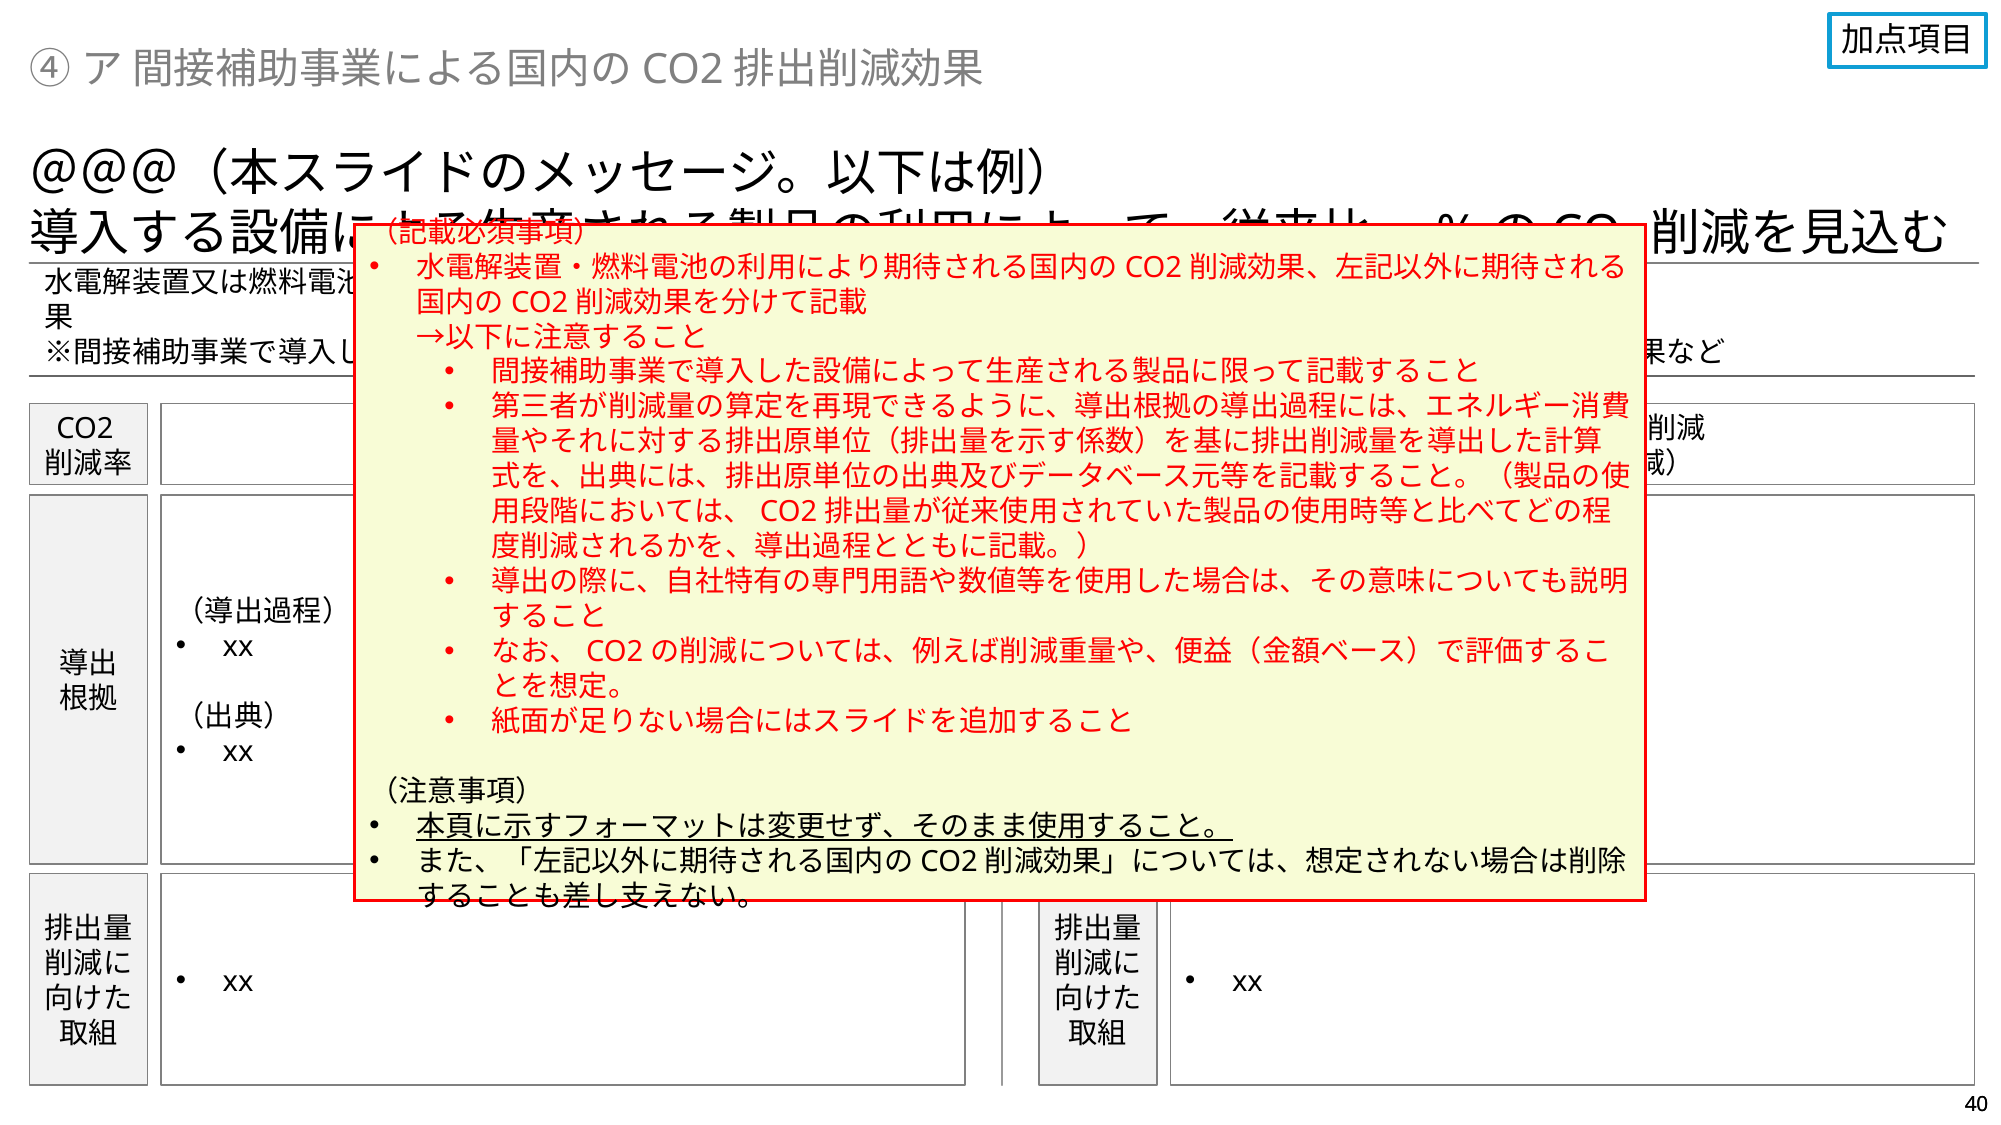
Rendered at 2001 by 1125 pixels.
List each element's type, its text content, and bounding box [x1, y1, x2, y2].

text_box 排出量 削減に 向けた 取組 [1037, 902, 1159, 1087]
text_box ④ア 間接補助事業による国内のCO2排出削減効果 [29, 47, 1802, 94]
text_box （導出過程） xx （出典） xx [159, 493, 353, 865]
text_box （記載必須事項） 水電解装置・燃料電池の利用により期待される国内のCO2削減効果、左記以外に期待される国内のCO2削減効果を分けて記載 →以下に注意すること 間接補助事業で導入した設備によって生産される製品に限って記載すること 第三者が削減量の算定を再現できるように、導出根拠の導出過程には、エネルギー消費量やそれに対する排出原単位（排出量を示す係数）を基に排出削減量を導出した計算式を、出典には、排出原単位の出典及びデータベース元等を記載すること。（製品の使用段階においては、CO2排出量が従来使用されていた製品の使用時等と比べてどの程度削減されるかを、導出過程とともに記載。） 導出の際に、自社特有の専門用語や数値等を使用した場合は、その意味についても説明すること なお、CO2の削減については、例えば削減重量や、便益（金額ベース）で評価することを想定。 紙面が足りない場合にはスライドを追加すること （注意事項） 本頁に示すフォーマットは変更せず、そのまま使用すること。 また、「左記以外に期待される国内のCO2削減効果」については、想定されない場合は削除することも差し支えない。 [353, 264, 1647, 902]
text_box xx [159, 872, 966, 1087]
text_box ＠＠＠（本スライドのメッセージ。以下は例） 導入する設備による生産される製品の利用によって、従来比xx%のCO2削減を見込む [29, 147, 1979, 262]
text_box （記載必須事項） 水電解装置・燃料電池の利用により期待される国内のCO2削減効果、左記以外に期待される国内のCO2削減効果を分けて記載 →以下に注意すること 間接補助事業で導入した設備によって生産される製品に限って記載すること 第三者が削減量の算定を再現できるように、導出根拠の導出過程には、エネルギー消費量やそれに対する排出原単位（排出量を示す係数）を基に排出削減量を導出した計算式を、出典には、排出原単位の出典及びデータベース元等を記載すること。（製品の使用段階においては、CO2排出量が従来使用されていた製品の使用時等と比べてどの程度削減されるかを、導出過程とともに記載。） 導出の際に、自社特有の専門用語や数値等を使用した場合は、その意味についても説明すること なお、CO2の削減については、例えば削減重量や、便益（金額ベース）で評価することを想定。 紙面が足りない場合にはスライドを追加すること （注意事項） 本頁に示すフォーマットは変更せず、そのまま使用すること。 また、「左記以外に期待される国内のCO2削減効果」については、想定されない場合は削除することも差し支えない。 [353, 223, 1647, 262]
text_box xxトンCO2/年削減 （従来比xx%減） [1647, 402, 1976, 486]
text_box 導出 根拠 [28, 493, 149, 865]
text_box xxトンCO2/年削減 （従来比xx%減） [159, 402, 353, 486]
text_box （導出過程） Xx （出典） xx [1647, 493, 1976, 865]
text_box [28, 294, 966, 377]
text_box xx [1169, 872, 1976, 1087]
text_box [1038, 294, 1975, 377]
text_box 加点項目 [1829, 13, 1986, 68]
text_box CO2削減率 [28, 402, 149, 486]
text_box 排出量 削減に 向けた 取組 [28, 872, 149, 1087]
